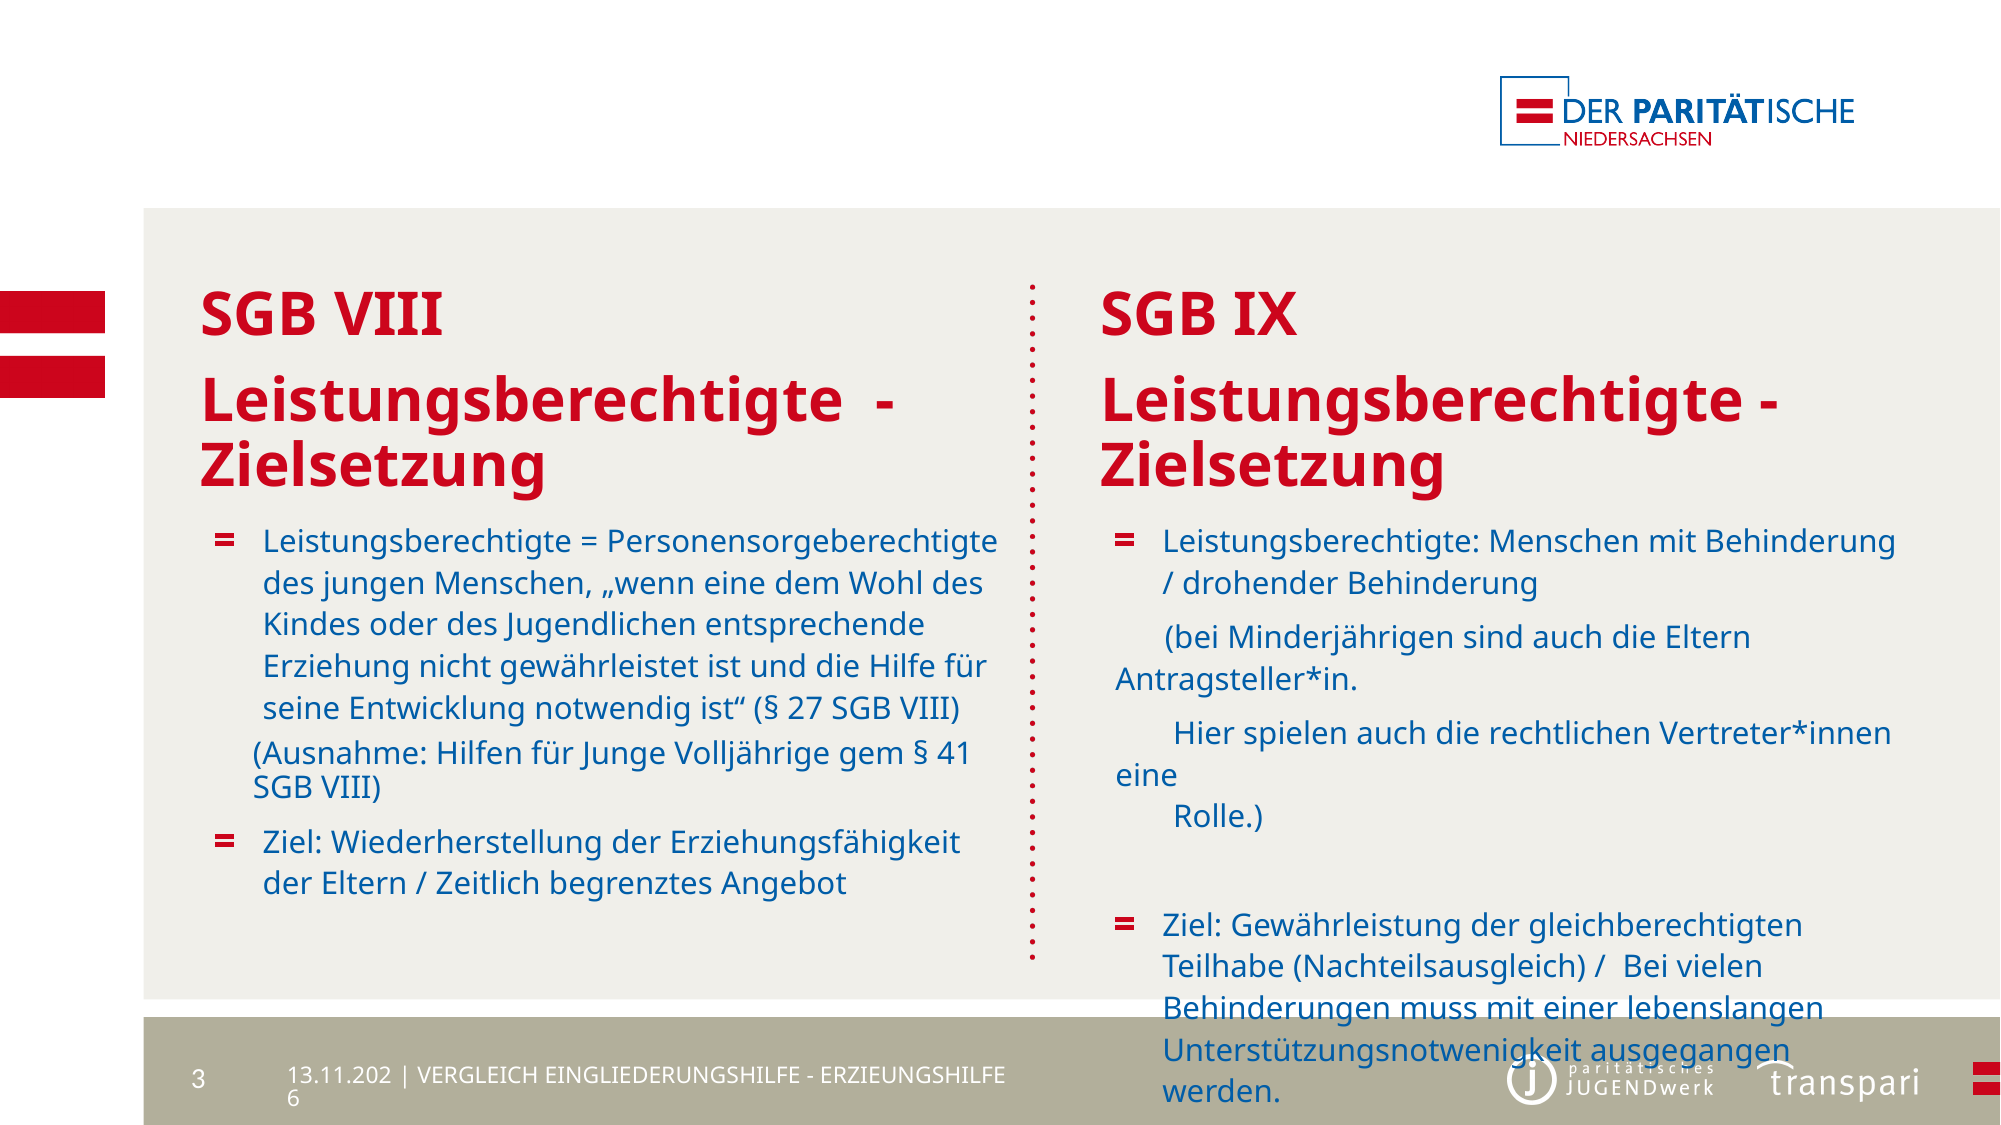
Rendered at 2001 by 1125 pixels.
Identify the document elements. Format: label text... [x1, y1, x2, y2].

picture [1757, 1060, 1918, 1102]
list Leistungsberechtigte = Personensorgeberechtigte des jungen Menschen, „wenn eine dem Wohl des Kindes oder des Jugendlichen entsprechende Erziehung nicht gewährleistet ist und die Hilfe für seine Entwicklung notwendig ist“ (§ 27 SGB VIII) (Ausnahme: Hilfen für Junge Volljährige gem § 41 SGB VIII) Ziel: Wiederherstellung der Erziehungsfähigkeit der Eltern / Zeitlich begrenztes Angebot [192, 462, 1000, 989]
picture [1507, 1054, 1713, 1105]
picture [1115, 917, 1130, 930]
text_box SGB VIII Leistungsberechtigte - Zielsetzung [200, 283, 970, 332]
picture [1006, 207, 1058, 1037]
text_box SGB IX Leistungsberechtigte - Zielsetzung [1100, 283, 1852, 332]
picture [215, 533, 231, 546]
picture [0, 291, 105, 398]
picture [1500, 76, 1854, 152]
footer | vergleich eingliederungshilfe - erzieungshilfe [398, 1058, 1486, 1094]
picture [1115, 533, 1130, 546]
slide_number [286, 1058, 399, 1095]
slide_number 3 [190, 1058, 264, 1094]
picture [215, 834, 231, 847]
picture [1973, 1062, 2001, 1095]
list Leistungsberechtigte: Menschen mit Behinderung / drohender Behinderung (bei Minderjährigen sind auch die Eltern Antragsteller*in. Hier spielen auch die rechtlichen Vertreter*innen eine Rolle.) Ziel: Gewährleistung der gleichberechtigten Teilhabe (Nachteilsausgleich) / Bei vielen Behinderungen muss mit einer lebenslangen Unterstützungsnotwenigkeit ausgegangen werden. [1091, 462, 1900, 989]
